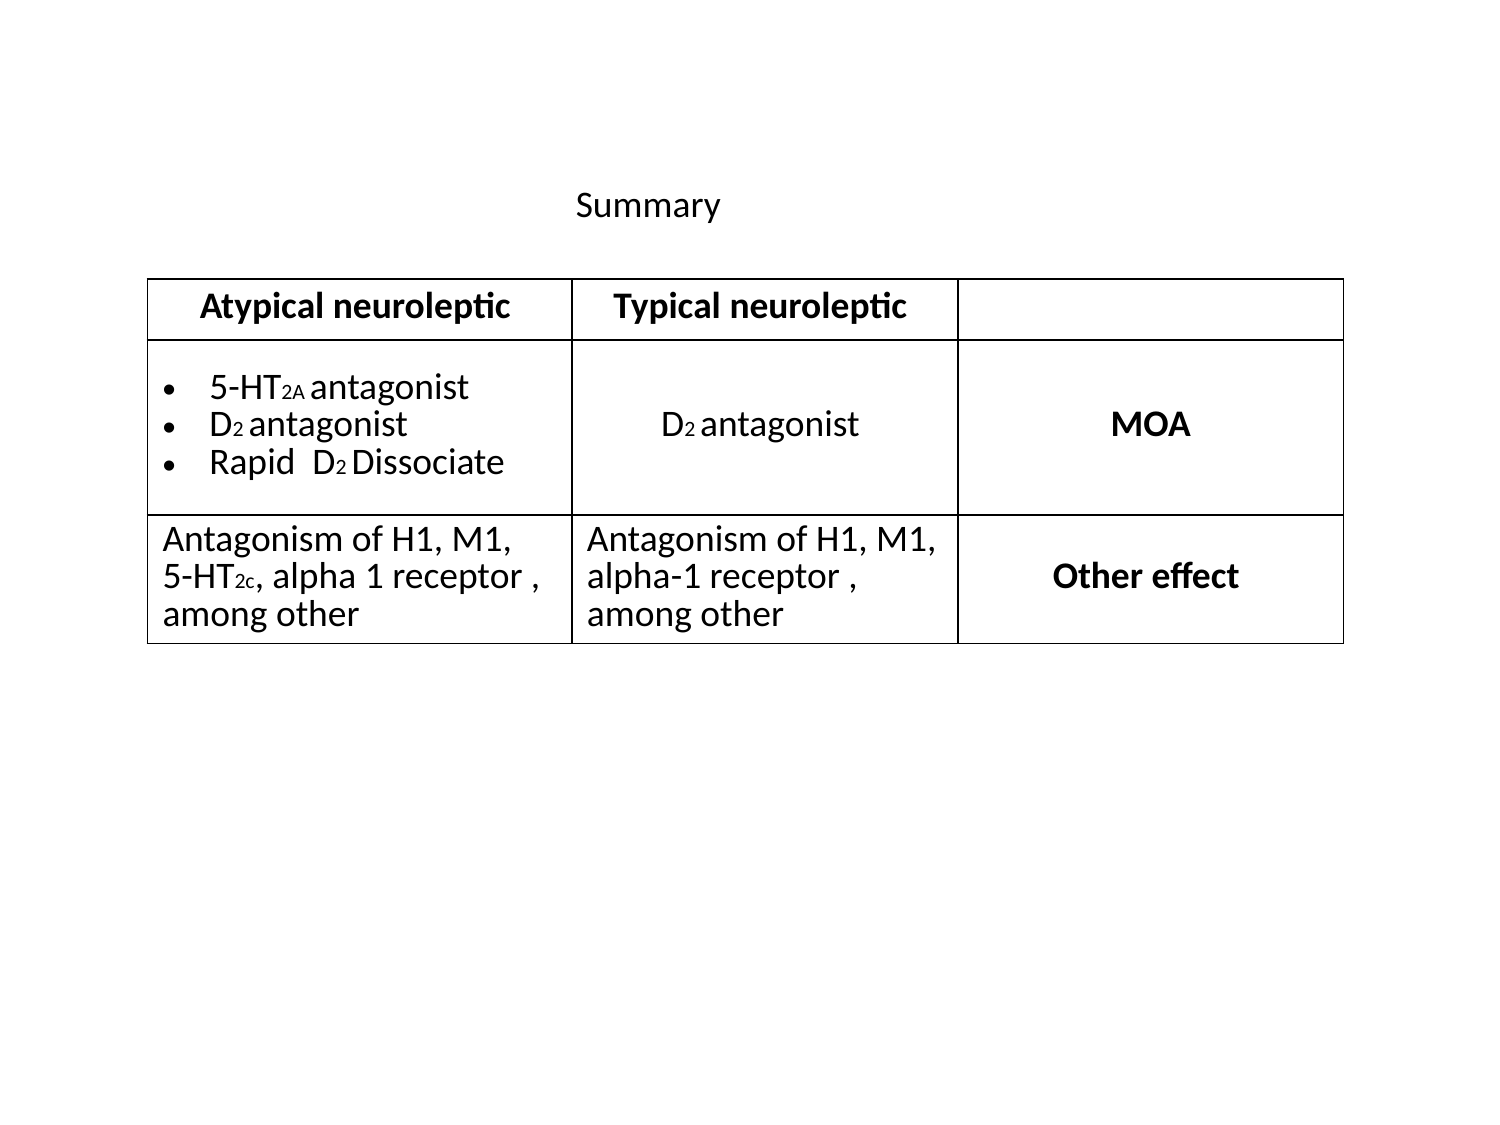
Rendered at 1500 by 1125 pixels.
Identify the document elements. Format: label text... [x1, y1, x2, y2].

table_cell Antagonism of H1, M1, 5-HT2c, alpha 1 receptor , among other [148, 516, 571, 643]
text_box Summary [561, 172, 951, 233]
table_cell Other effect [959, 516, 1343, 643]
table_header Atypical neuroleptic [148, 280, 571, 339]
table_cell MOA [959, 341, 1343, 514]
table_cell 5-HT2A antagonist D2 antagonist Rapid D2 Dissociate [148, 341, 571, 514]
table_cell Antagonism of H1, M1, alpha-1 receptor , among other [573, 516, 957, 643]
table_cell D2 antagonist [573, 341, 957, 514]
table_header Typical neuroleptic [573, 280, 957, 339]
table_header [959, 280, 1343, 339]
